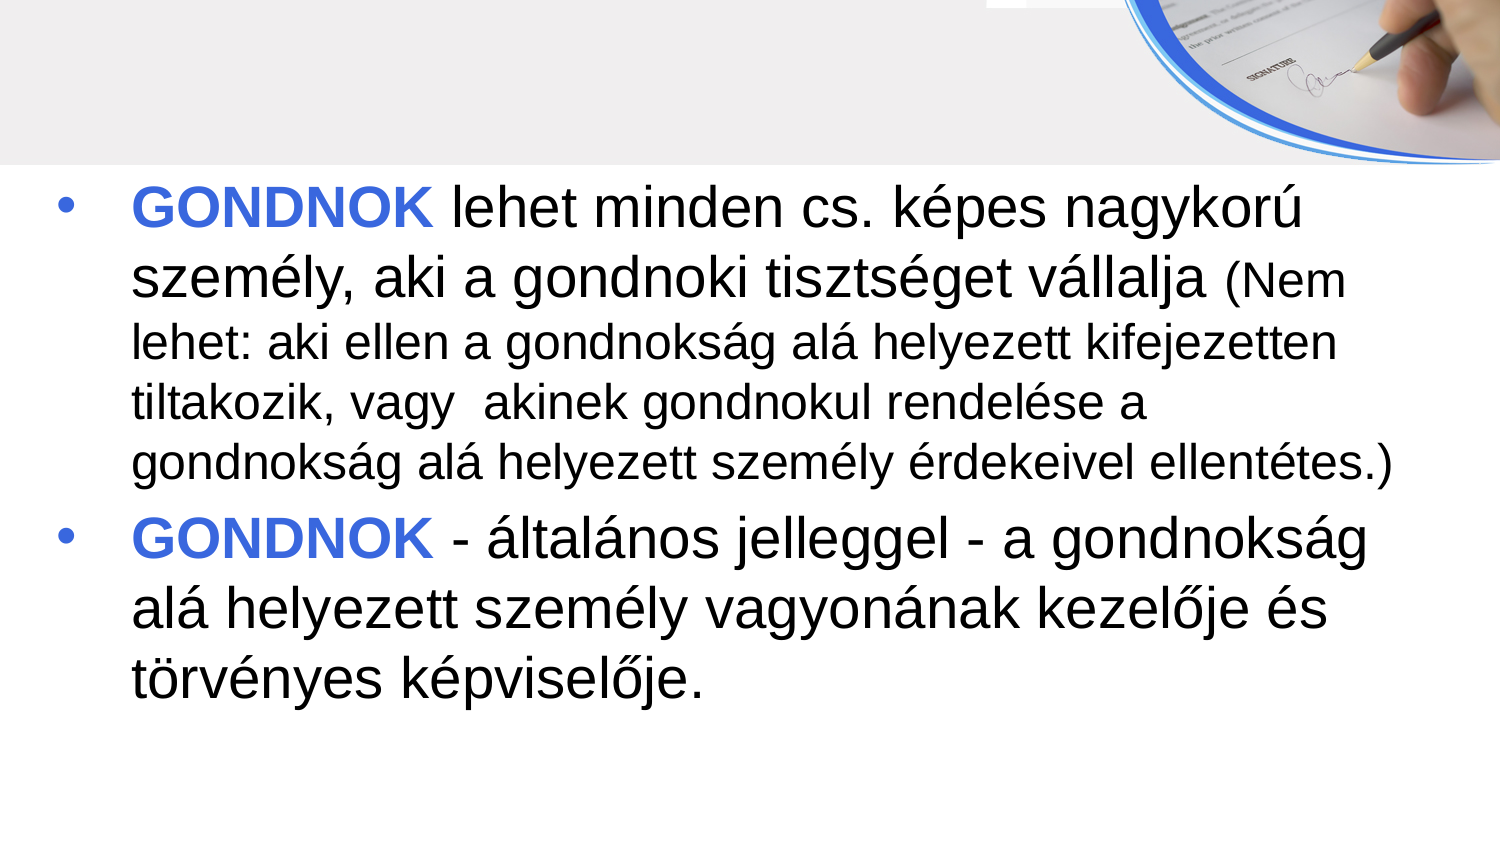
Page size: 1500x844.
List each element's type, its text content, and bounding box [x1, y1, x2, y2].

list [29, 32, 1500, 139]
list GONDNOK lehet minden cs. képes nagykorú személy, aki a gondnoki tisztséget vállalja (Nem lehet: aki ellen a gondnokság alá helyezett kifejezetten tiltakozik, vagy akinek gondnokul rendelése a gondnokság alá helyezett személy érdekeivel ellentétes.) GONDNOK - általános jelleggel - a gondnokság alá helyezett személy vagyonának kezelője és törvényes képviselője. [41, 161, 1436, 812]
picture [0, 0, 1500, 844]
